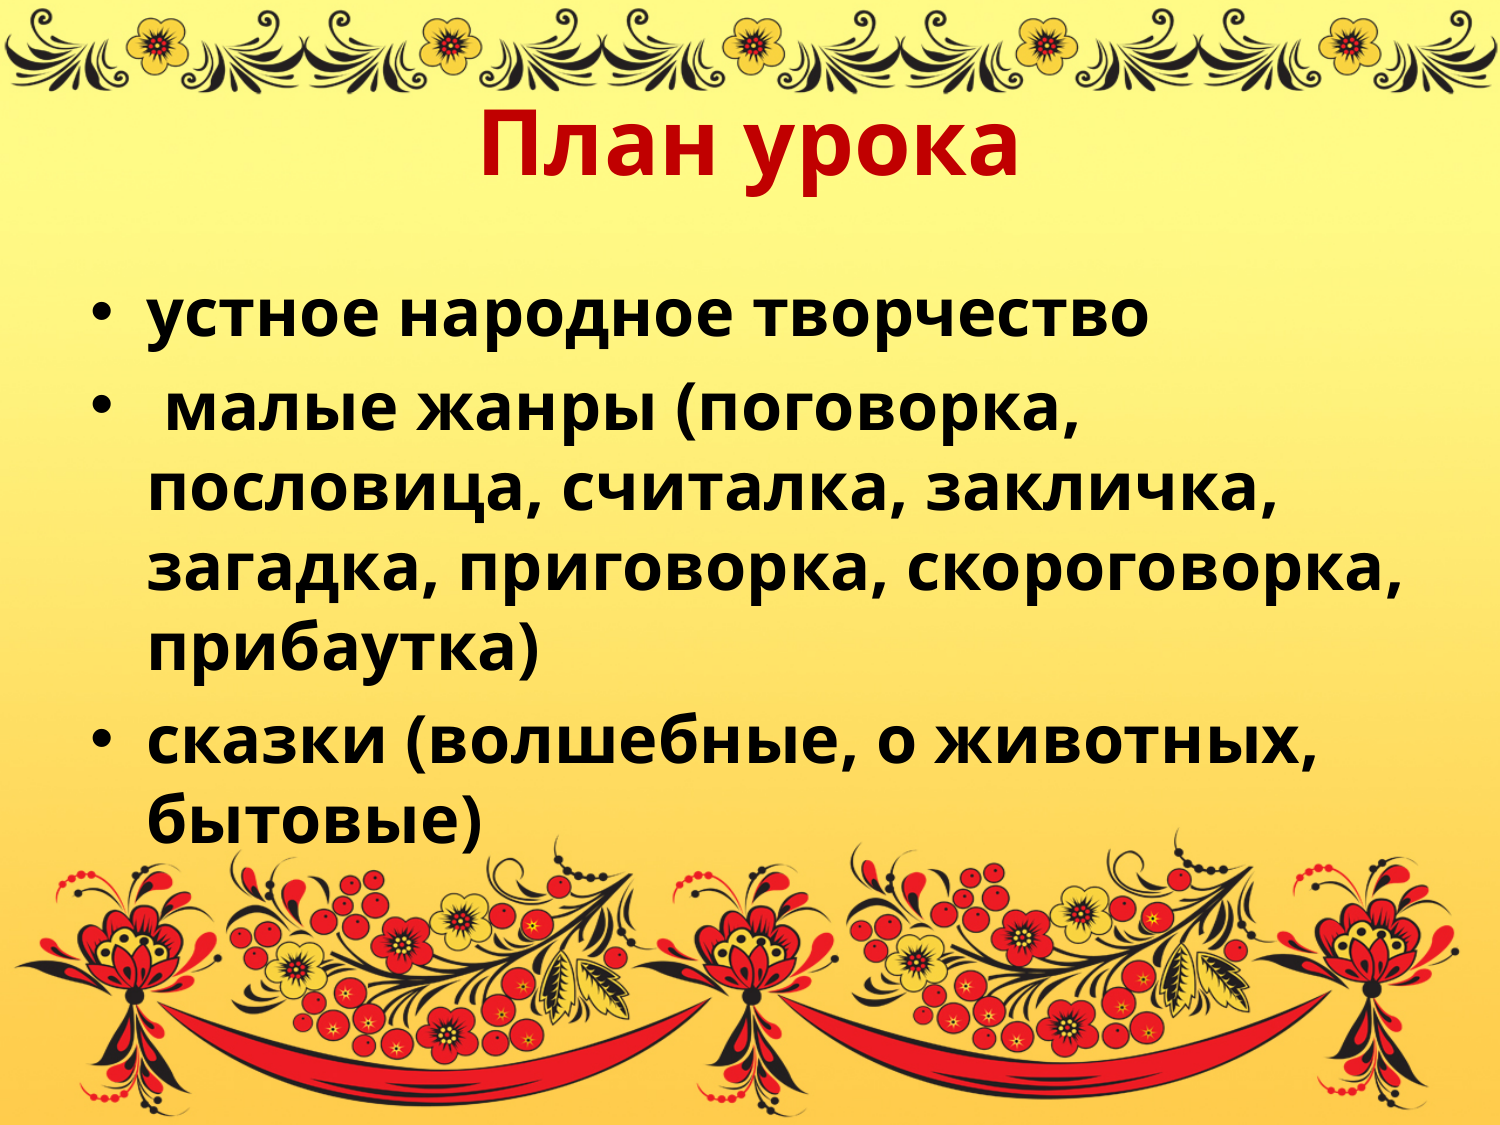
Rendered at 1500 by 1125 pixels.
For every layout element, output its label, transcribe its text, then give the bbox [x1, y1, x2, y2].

title План урока [75, 45, 1425, 233]
list устное народное творчество малые жанры (поговорка, пословица, считалка, закличка, загадка, приговорка, скороговорка, прибаутка) сказки (волшебные, о животных, бытовые) [75, 262, 1425, 1005]
picture [0, 0, 1500, 1125]
